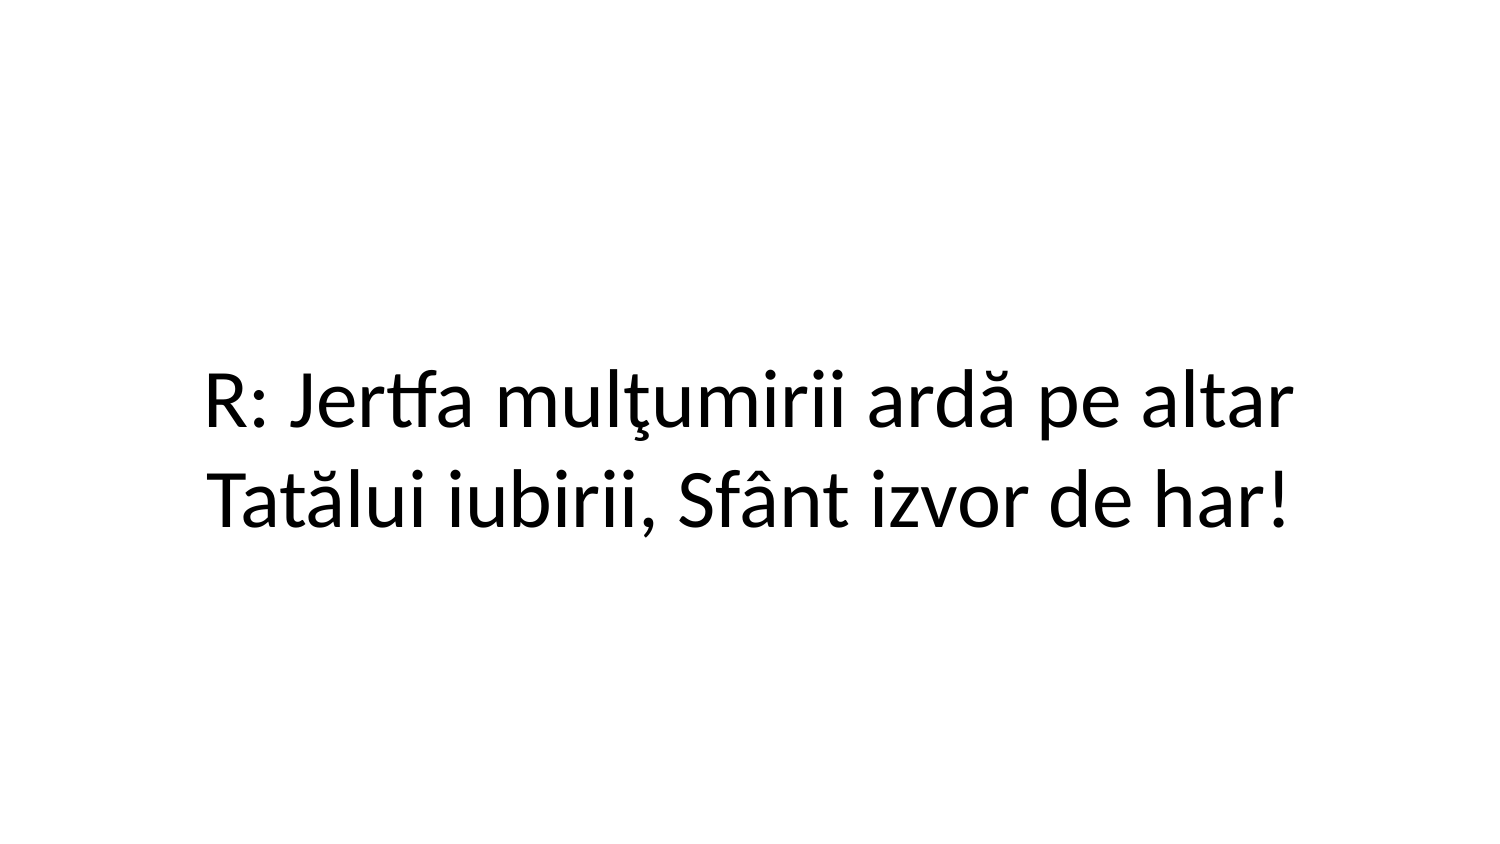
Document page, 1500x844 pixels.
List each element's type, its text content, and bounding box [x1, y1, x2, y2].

text_box R: Jertfa mulţumirii ardă pe altar Tatălui iubirii, Sfânt izvor de har! [188, 292, 1312, 552]
